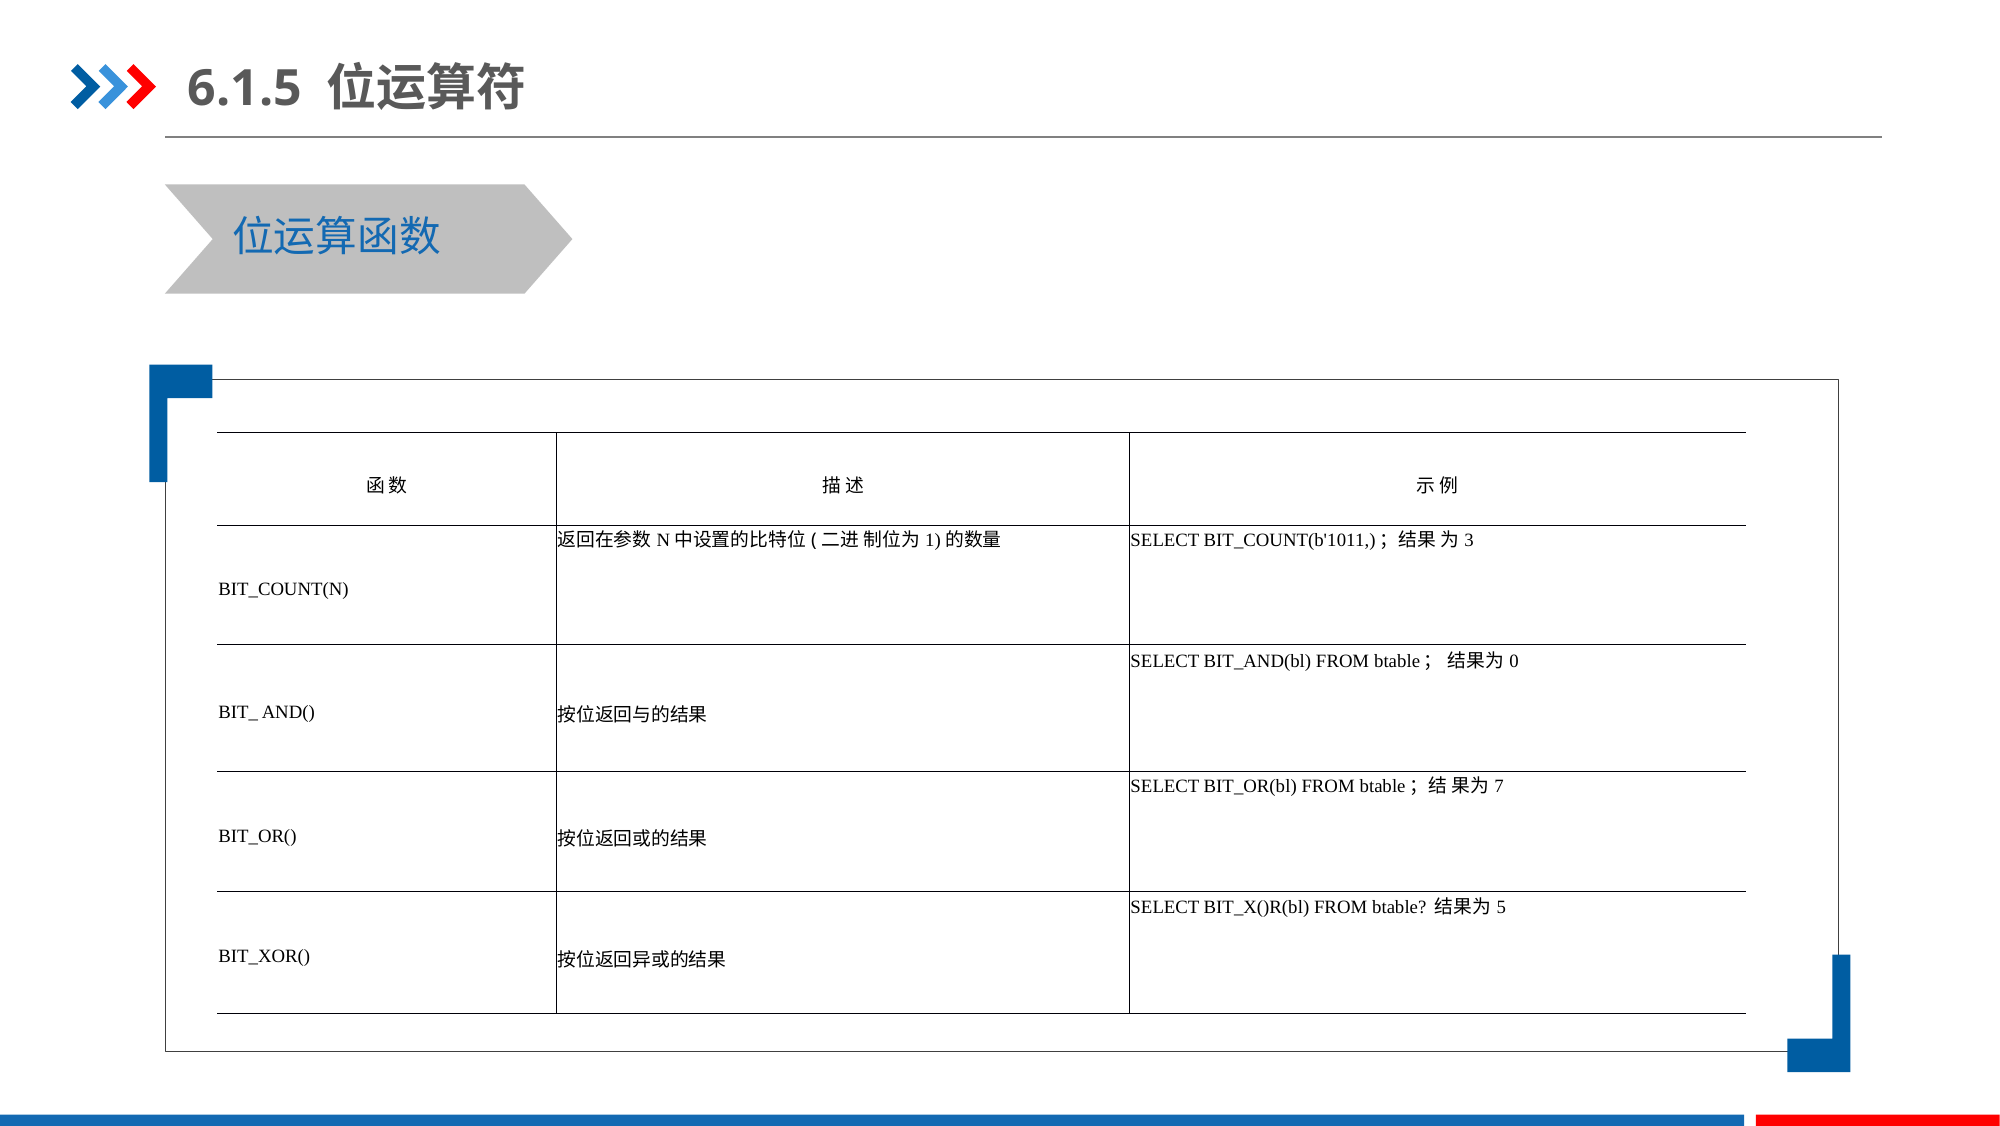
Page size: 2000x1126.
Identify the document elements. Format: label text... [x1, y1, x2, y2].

table_cell 按位返回与的结果 [557, 645, 1129, 771]
text_box [163, 378, 1841, 1053]
table_cell 按位返回异或的结果 [557, 892, 1129, 1013]
table_cell BIT_XOR() [217, 892, 556, 1013]
text_box 位运算函数 [217, 202, 456, 267]
text_box 6.1.5 位运算符 [187, 43, 827, 127]
table_cell SELECT BIT_AND(bl) FROM btable； 结果为0 [1130, 645, 1746, 771]
table_cell BIT_COUNT(N) [217, 526, 556, 644]
text_box [164, 184, 573, 294]
table_cell BIT_ AND() [217, 645, 556, 771]
table_cell SELECT BIT_OR(bl) FROM btable；结 果为7 [1130, 772, 1746, 891]
table_cell SELECT BIT_X()R(bl) FROM btable? 结果为5 [1130, 892, 1746, 1013]
table_cell BIT_OR() [217, 772, 556, 891]
table_header 函 数 [217, 433, 556, 525]
table_cell SELECT BIT_COUNT(b'1011,)；结果 为3 [1130, 526, 1746, 644]
table_cell 返回在参数N中设置的比特位(二进 制位为1)的数量 [557, 526, 1129, 644]
text_box [147, 363, 215, 484]
table_header 示 例 [1130, 433, 1746, 525]
table_header 描 述 [557, 433, 1129, 525]
text_box [1785, 953, 1852, 1074]
table_cell 按位返回或的结果 [557, 772, 1129, 891]
